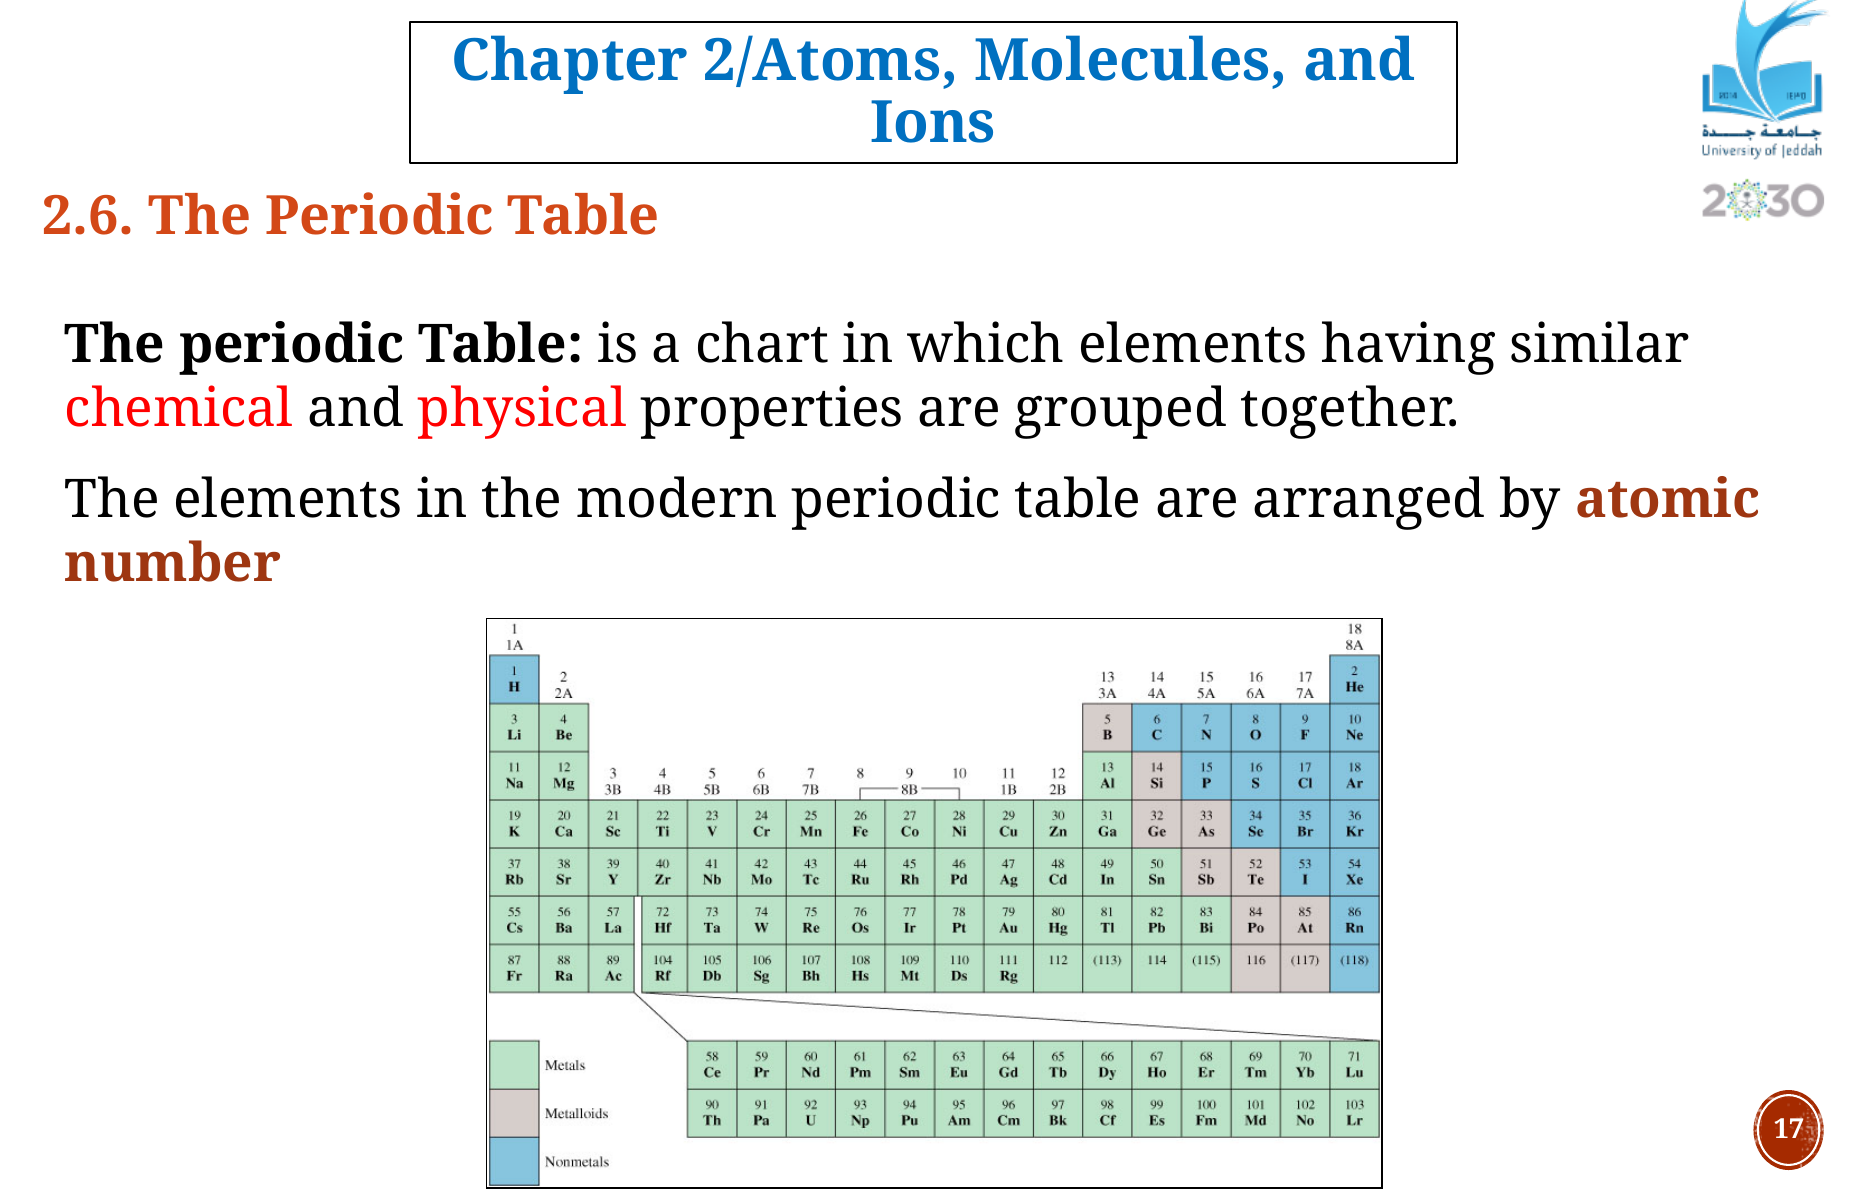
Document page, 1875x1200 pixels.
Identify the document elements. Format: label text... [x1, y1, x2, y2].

text_box Chapter 2/Atoms, Molecules, and Ions [409, 21, 1458, 164]
text_box The periodic Table: is a chart in which elements having similar chemical and physical properties are grouped together. The elements in the modern periodic table are arranged by atomic number [50, 302, 1819, 600]
picture [1681, 0, 1846, 227]
slide_number 17 [1739, 1097, 1838, 1162]
text_box 2.6. The Periodic Table [26, 173, 1150, 254]
picture [487, 619, 1381, 1187]
